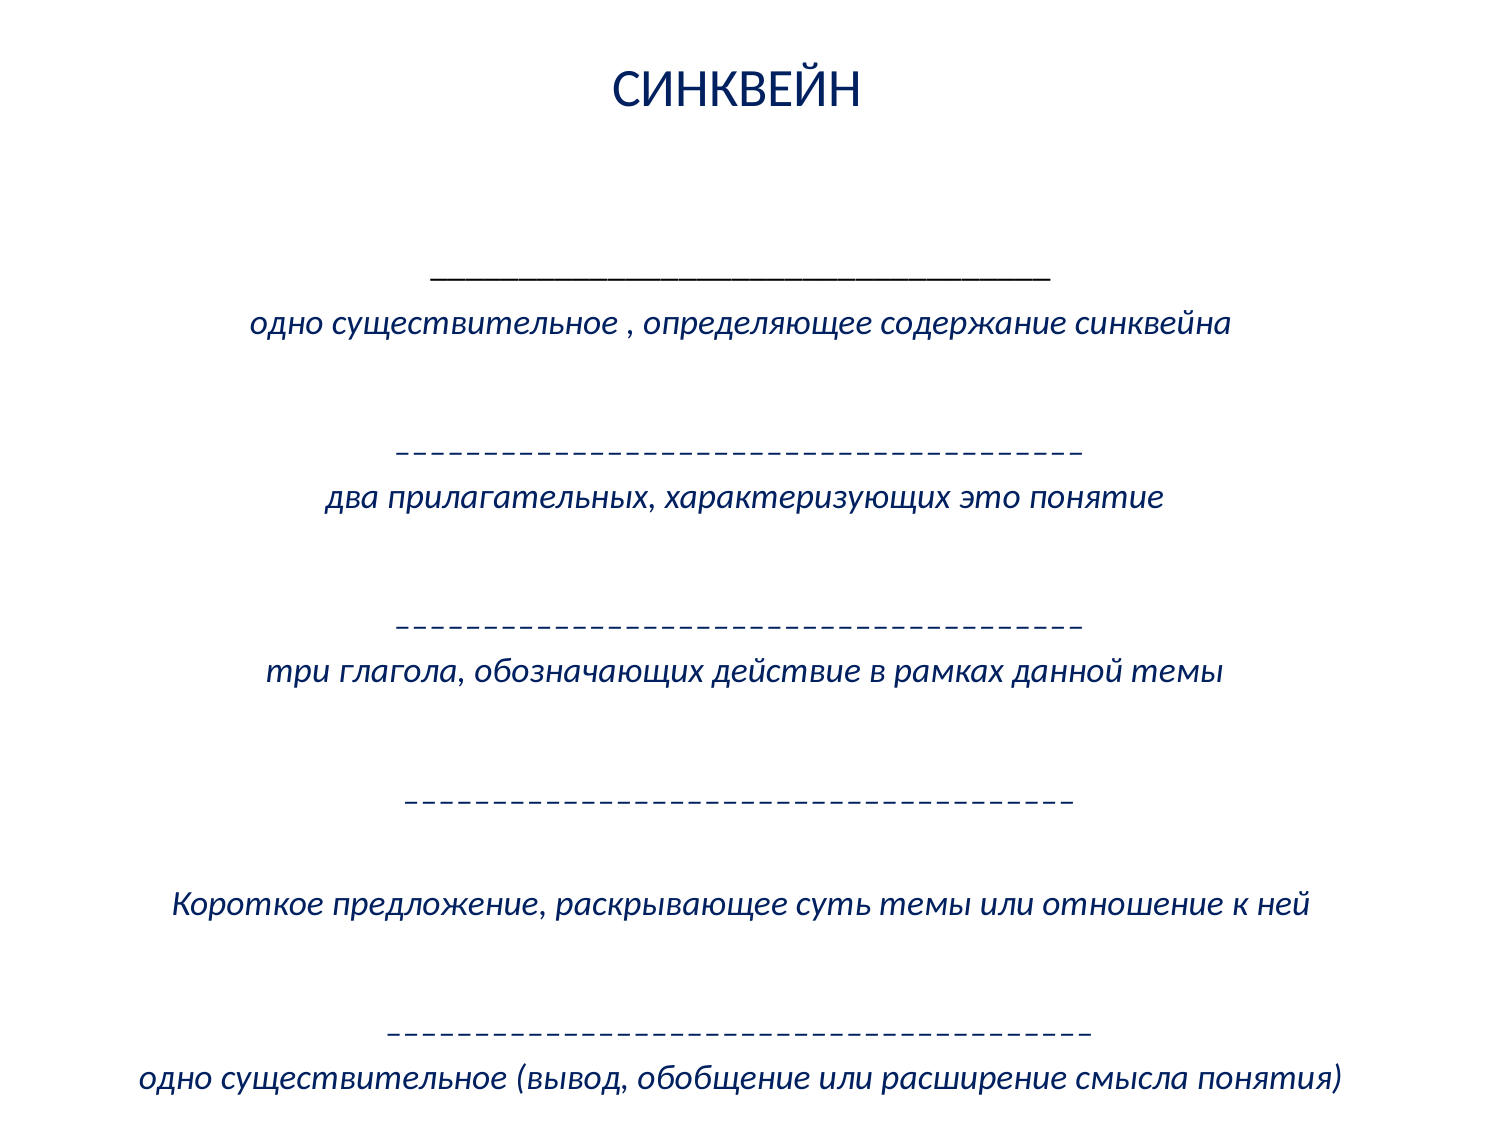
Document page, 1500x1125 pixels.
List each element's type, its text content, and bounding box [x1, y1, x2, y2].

title СИНКВЕЙН [75, 45, 1400, 126]
list ___________________________________ одно существительное , определяющее содержание синквейна _______________________________________ два прилагательных, характеризующих это понятие _______________________________________ три глагола, обозначающих действие в рамках данной темы ______________________________________ Короткое предложение, раскрывающее суть темы или отношение к ней ________________________________________ одно существительное (вывод, обобщение или расширение смысла понятия) [0, 160, 1483, 1106]
